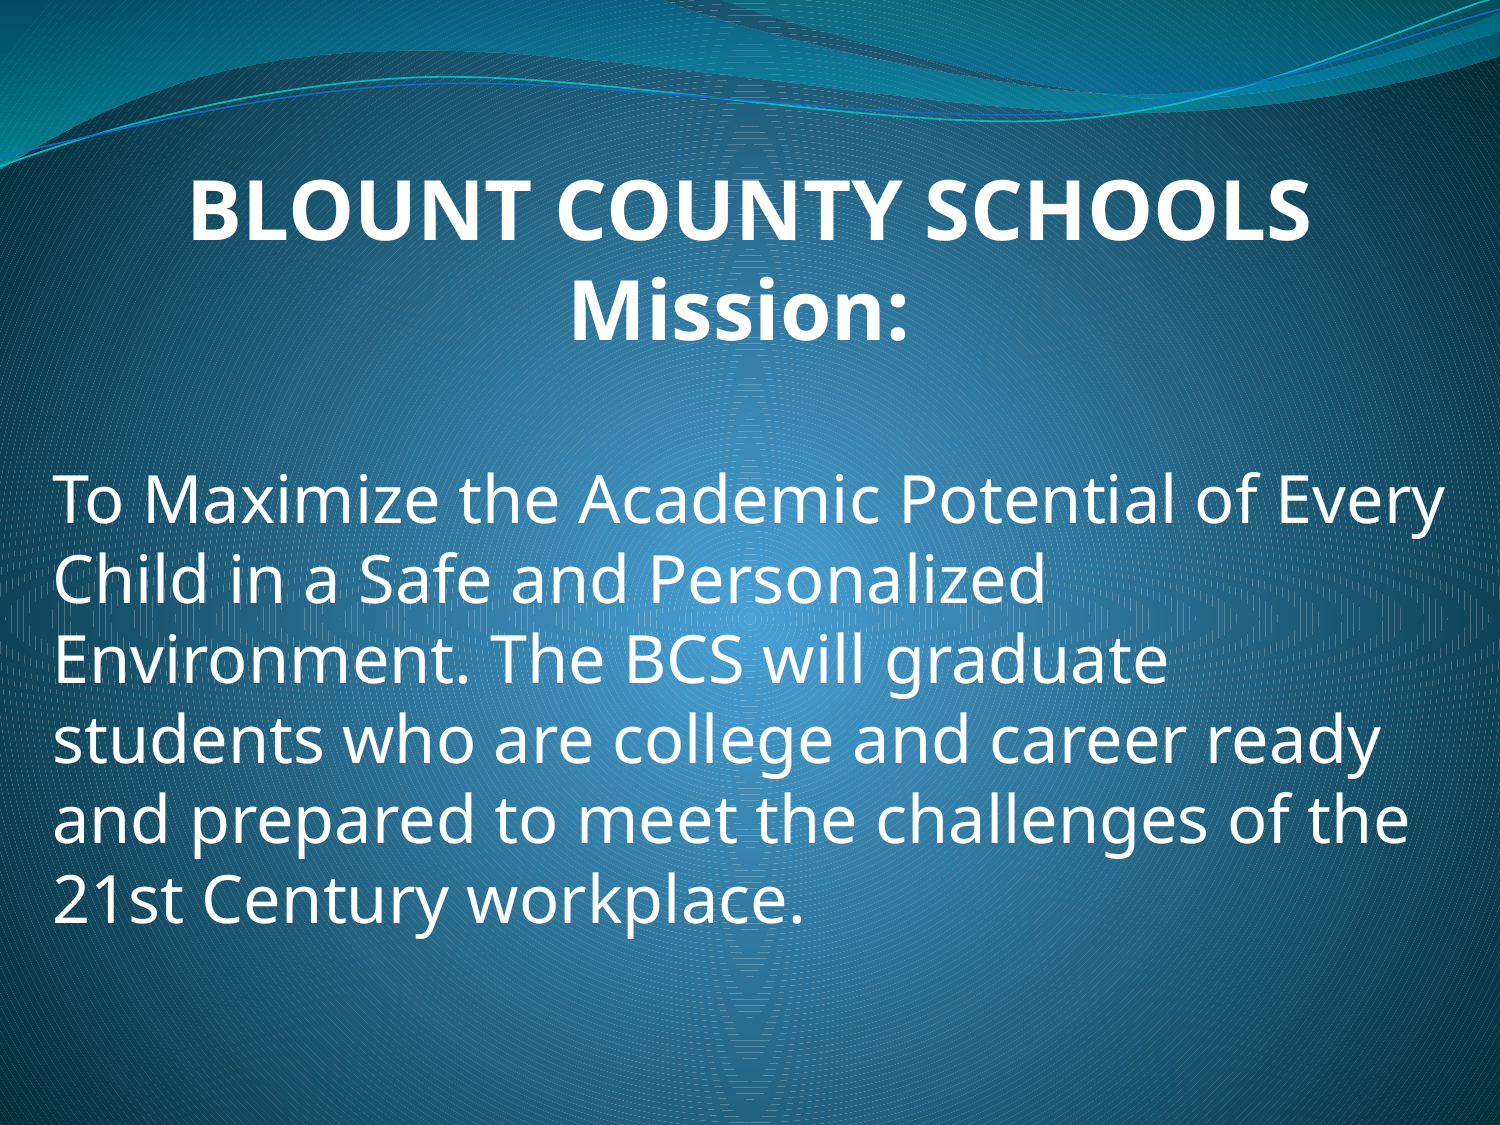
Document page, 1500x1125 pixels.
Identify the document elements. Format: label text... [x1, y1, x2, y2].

text_box BLOUNT COUNTY SCHOOLS Mission: To Maximize the Academic Potential of Every Child in a Safe and Personalized Environment. The BCS will graduate students who are college and career ready and prepared to meet the challenges of the 21st Century workplace. [37, 149, 1463, 990]
